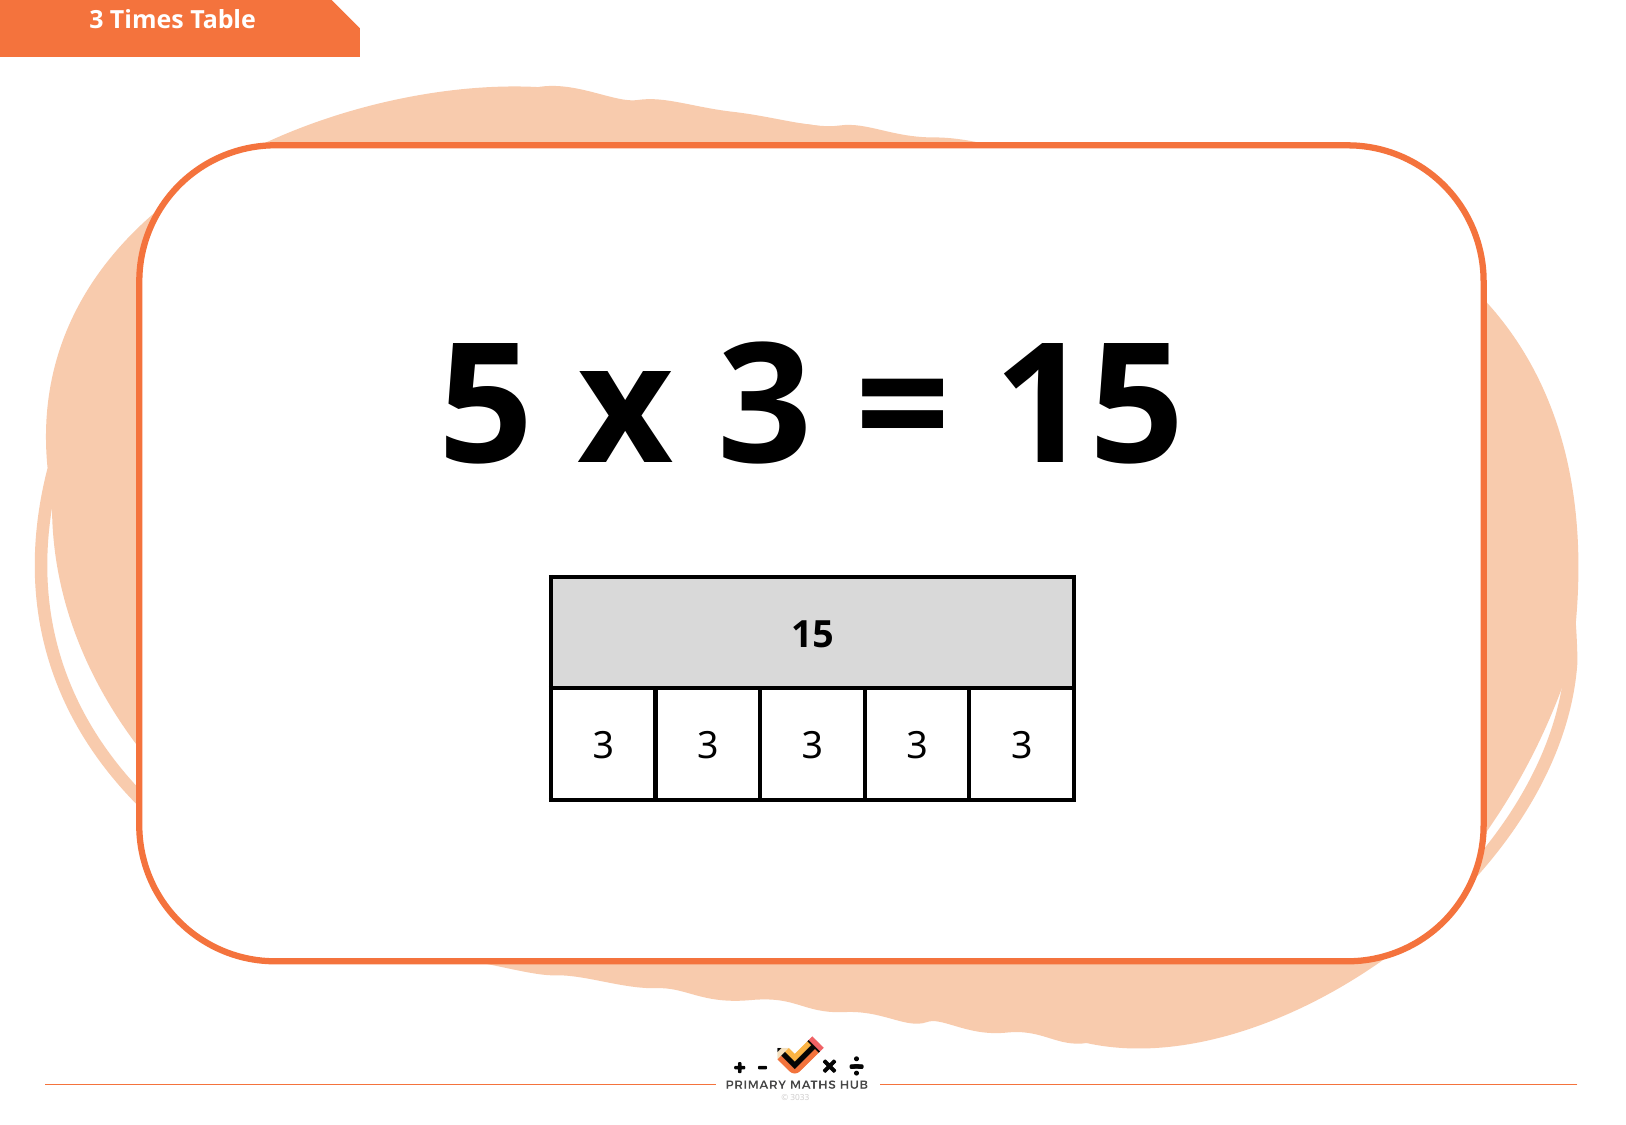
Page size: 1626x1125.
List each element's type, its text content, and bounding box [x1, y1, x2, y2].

table_cell 3 [553, 690, 653, 798]
picture [722, 1034, 872, 1094]
text_box [1479, 300, 1579, 867]
text_box 3 Times Table [0, 0, 361, 58]
table_cell 3 [658, 690, 758, 798]
table_header 15 [553, 579, 1072, 686]
table_cell 3 [867, 690, 967, 798]
text_box [496, 960, 1374, 1044]
table_cell 3 [762, 690, 863, 798]
text_box [138, 144, 1485, 963]
text_box [273, 91, 956, 144]
text_box 5 x 3 = 15 [140, 288, 1485, 503]
text_box © 3033 [720, 1084, 870, 1110]
text_box [39, 214, 155, 799]
table_cell 3 [971, 690, 1072, 798]
